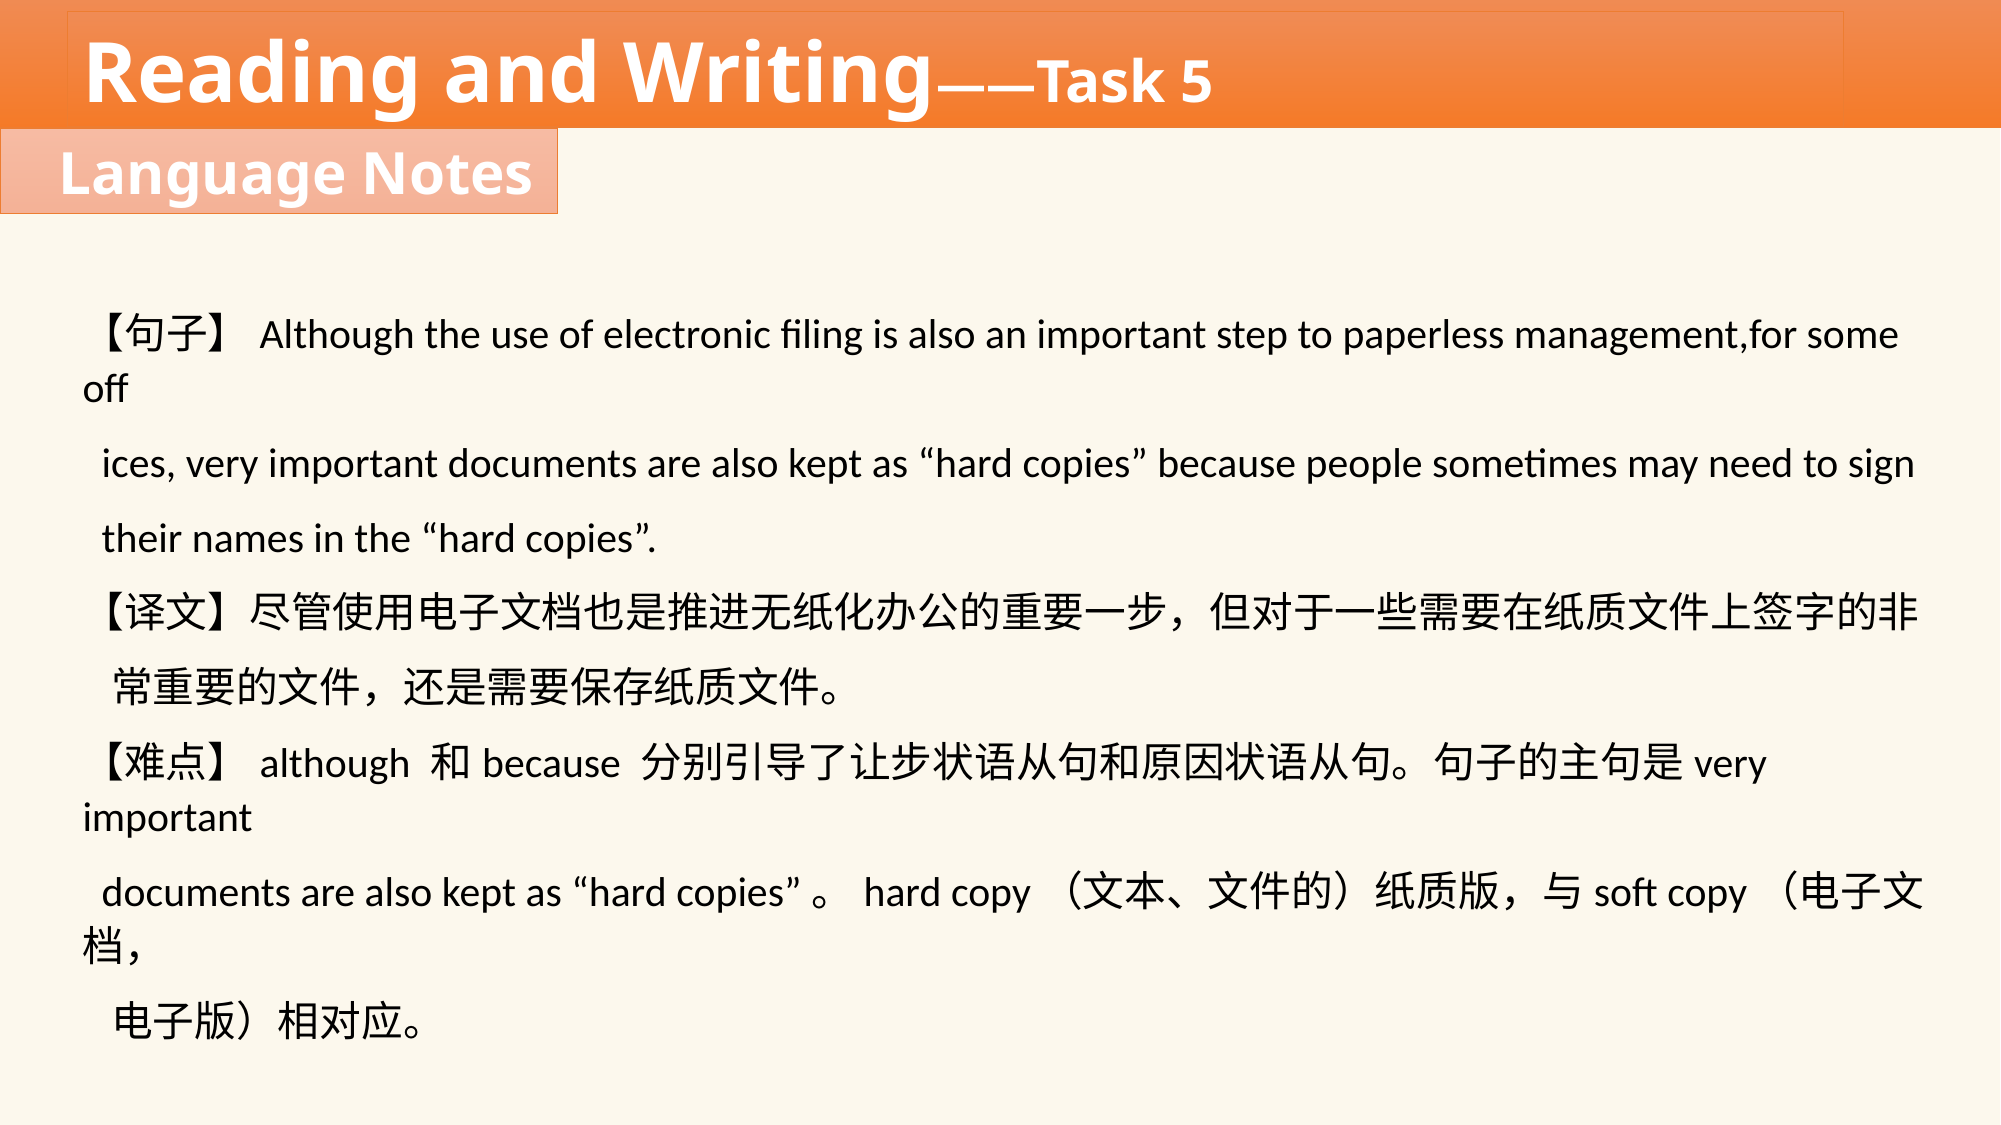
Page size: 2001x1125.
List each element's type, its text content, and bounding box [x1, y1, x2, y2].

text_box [0, 0, 2000, 215]
list 【句子】Although the use of electronic filing is also an important step to paperless management,for some off ices, very important documents are also kept as “hard copies” because people sometimes may need to sign their names in the “hard copies”. 【译文】尽管使用电子文档也是推进无纸化办公的重要一步，但对于一些需要在纸质文件上签字的非 常重要的文件，还是需要保存纸质文件。 【难点】although 和because 分别引导了让步状语从句和原因状语从句。句子的主句是very important documents are also kept as “hard copies”。hard copy（文本、文件的）纸质版，与soft copy（电子文档， 电子版）相对应。 [67, 220, 1960, 1073]
